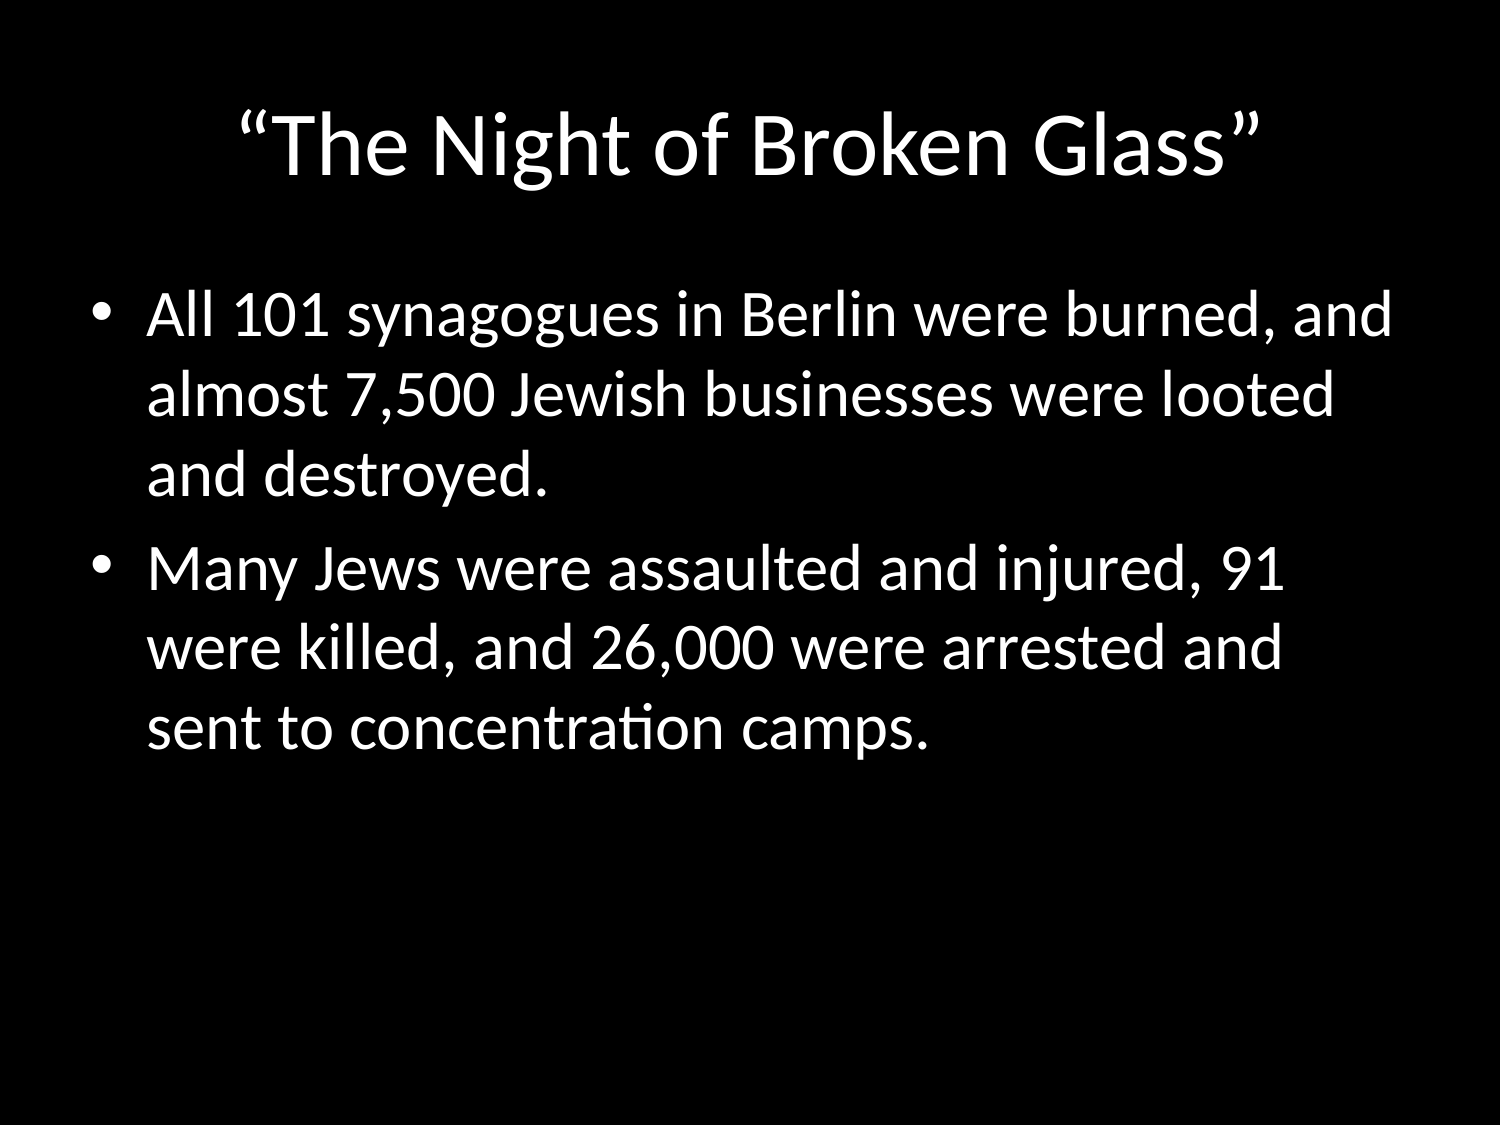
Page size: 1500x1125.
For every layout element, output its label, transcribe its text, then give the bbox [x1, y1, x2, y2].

list All 101 synagogues in Berlin were burned, and almost 7,500 Jewish businesses were looted and destroyed. Many Jews were assaulted and injured, 91 were killed, and 26,000 were arrested and sent to concentration camps. [75, 262, 1425, 1005]
title “The Night of Broken Glass” [75, 45, 1425, 233]
